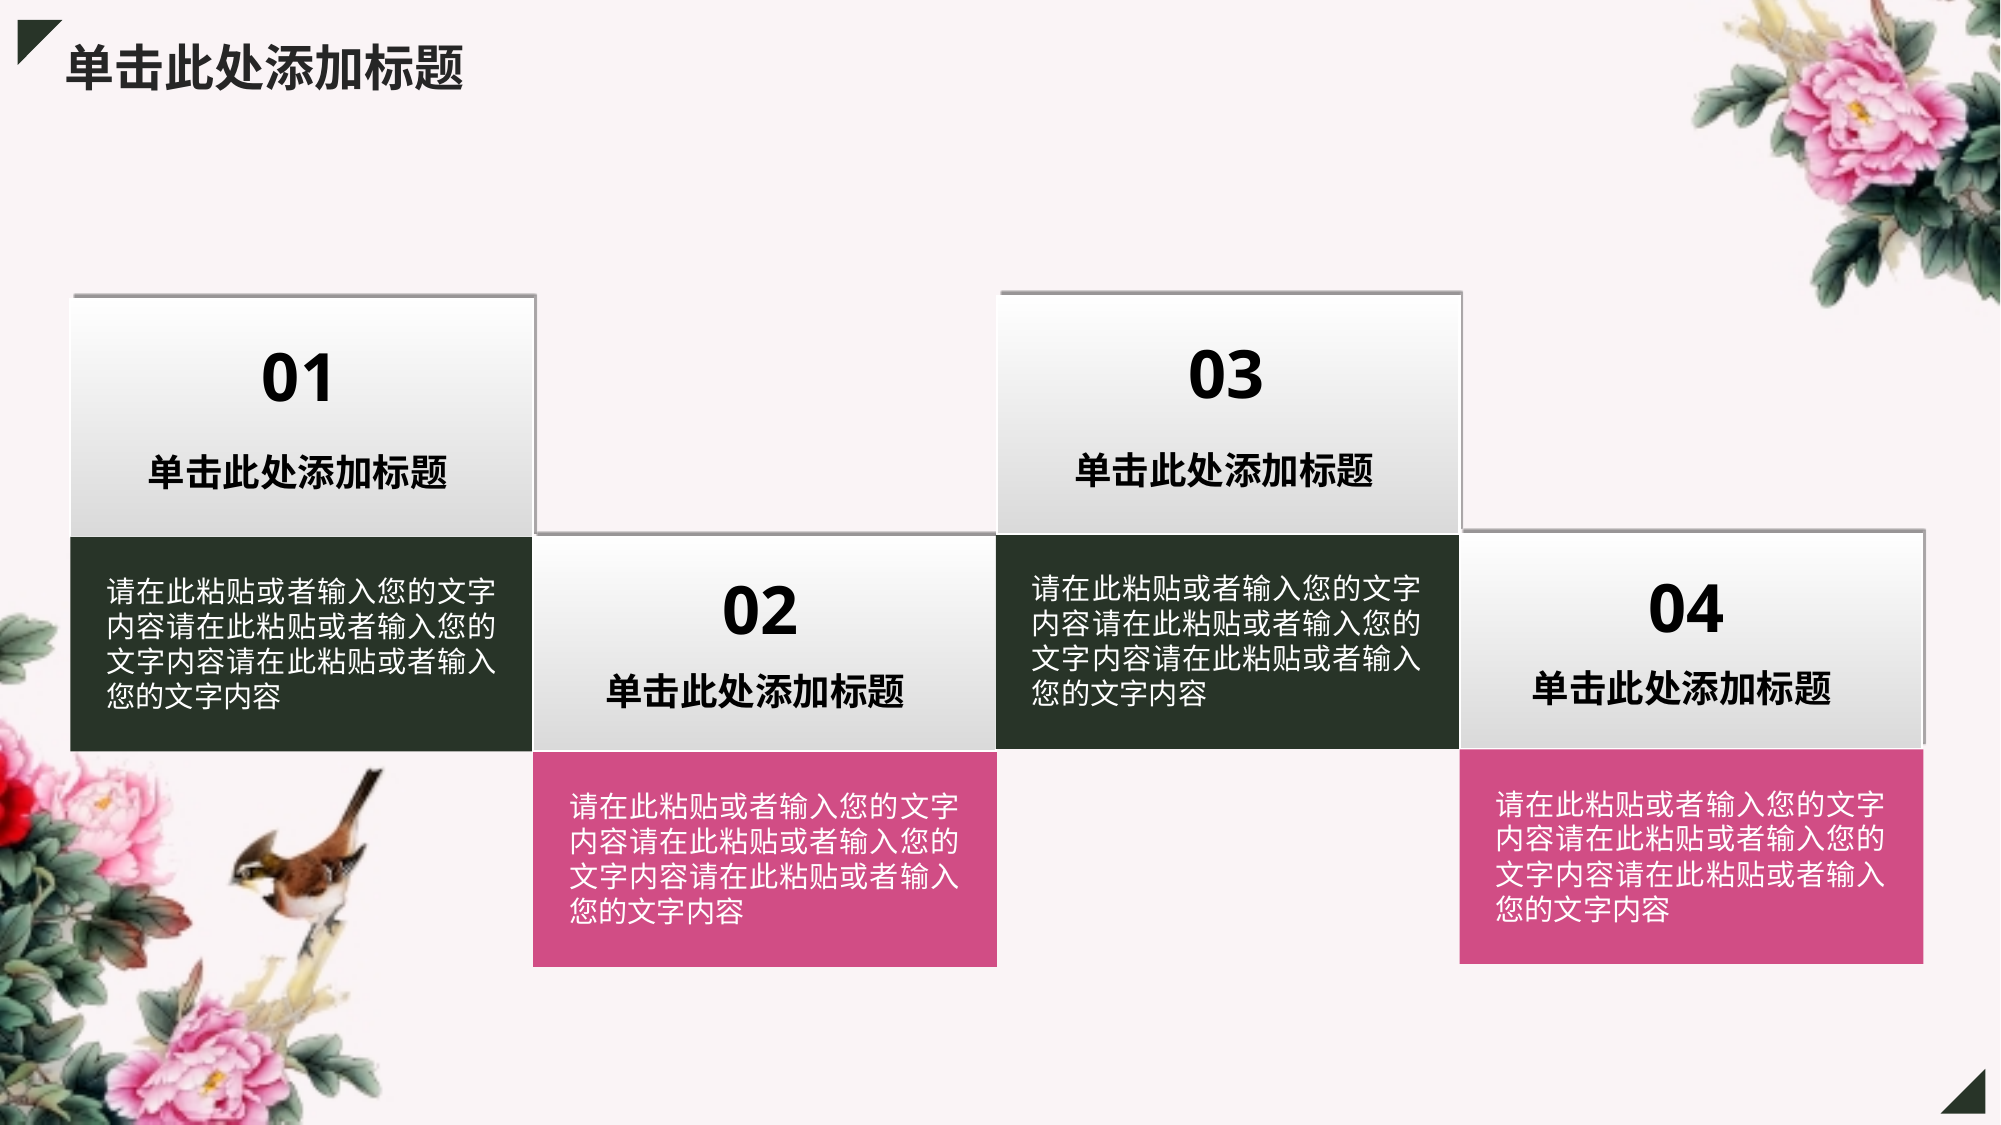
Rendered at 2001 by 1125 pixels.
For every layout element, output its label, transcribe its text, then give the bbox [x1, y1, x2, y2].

text_box [533, 752, 997, 967]
text_box [996, 296, 1460, 534]
text_box [1459, 749, 1924, 964]
text_box 02 [707, 560, 822, 656]
text_box 请在此粘贴或者输入您的文字内容请在此粘贴或者输入您的文字内容请在此粘贴或者输入您的文字内容 [1017, 563, 1437, 718]
text_box [70, 298, 533, 536]
text_box 单击此处添加标题 [49, 29, 805, 105]
text_box 01 [247, 327, 362, 423]
text_box [995, 534, 1459, 749]
text_box [533, 536, 996, 752]
text_box 请在此粘贴或者输入您的文字内容请在此粘贴或者输入您的文字内容请在此粘贴或者输入您的文字内容 [91, 565, 512, 721]
text_box [70, 536, 533, 752]
text_box 单击此处添加标题 [132, 441, 482, 502]
text_box 请在此粘贴或者输入您的文字内容请在此粘贴或者输入您的文字内容请在此粘贴或者输入您的文字内容 [554, 781, 975, 936]
text_box [1940, 1068, 1986, 1114]
text_box [17, 19, 63, 65]
text_box 03 [1173, 324, 1289, 420]
text_box [1459, 534, 1923, 749]
text_box 单击此处添加标题 [590, 660, 939, 721]
text_box 请在此粘贴或者输入您的文字内容请在此粘贴或者输入您的文字内容请在此粘贴或者输入您的文字内容 [1480, 778, 1901, 934]
text_box 04 [1634, 558, 1749, 653]
text_box 单击此处添加标题 [1059, 439, 1408, 499]
text_box 单击此处添加标题 [1517, 657, 1866, 718]
picture [0, 0, 2001, 1125]
